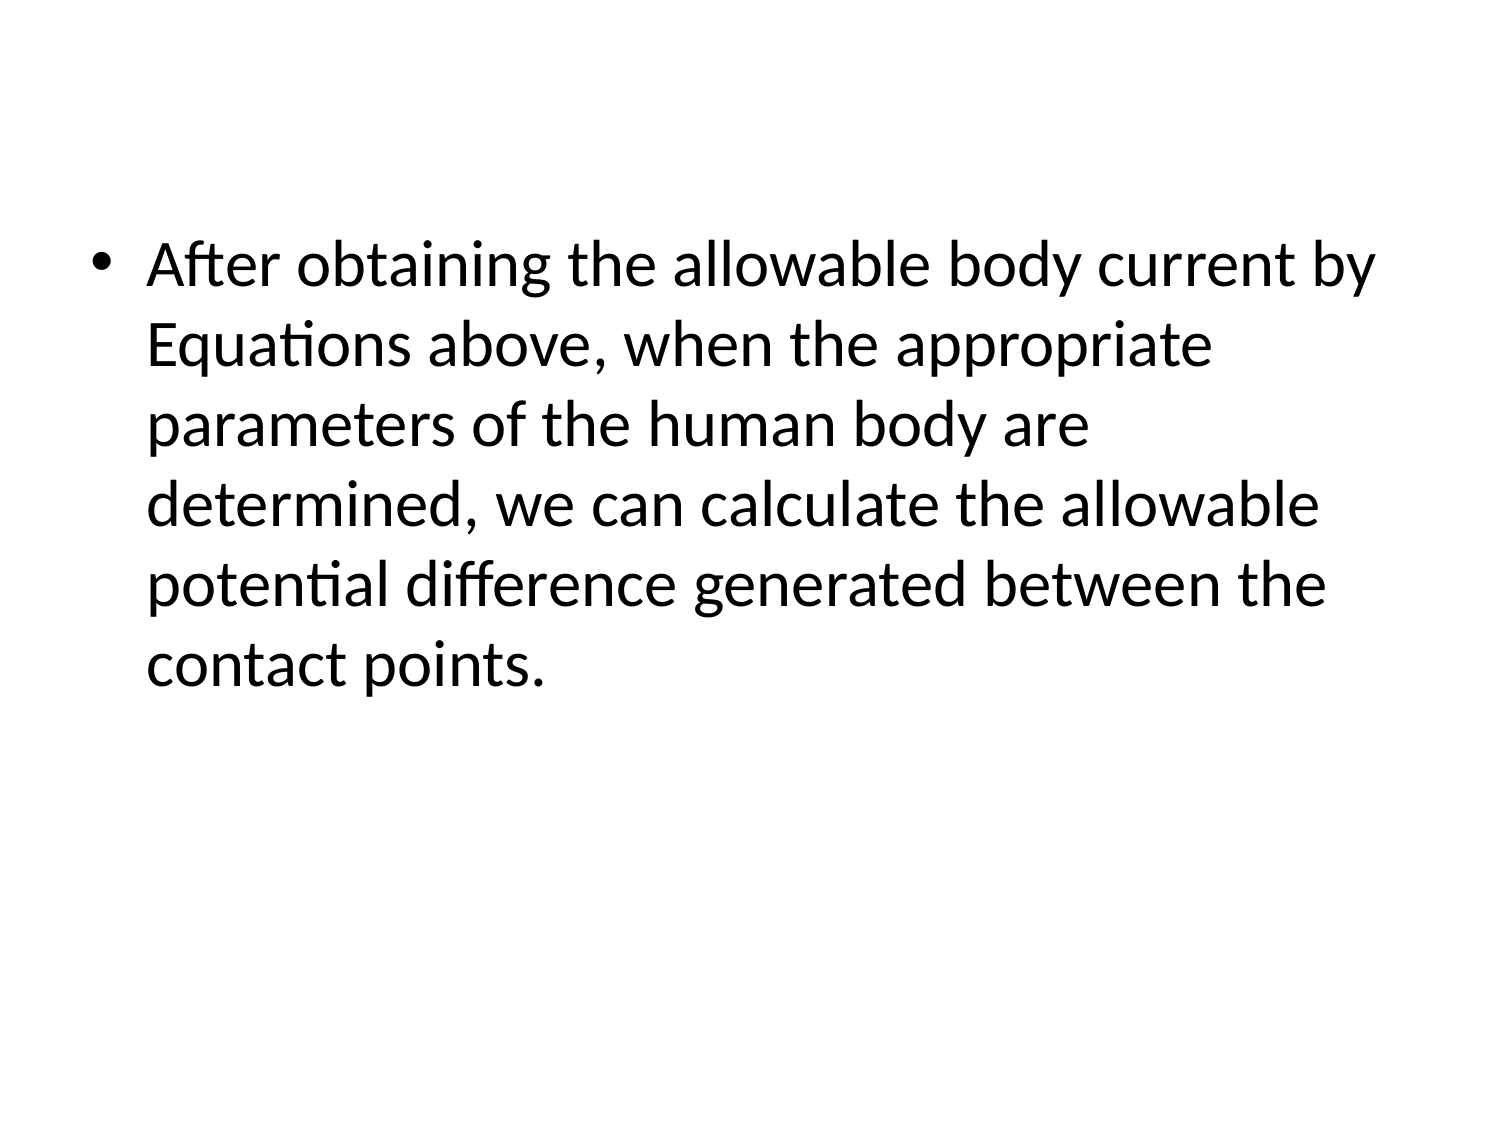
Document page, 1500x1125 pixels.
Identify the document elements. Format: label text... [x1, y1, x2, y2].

list After obtaining the allowable body current by Equations above, when the appropriate parameters of the human body are determined, we can calculate the allowable potential difference generated between the contact points. [75, 212, 1425, 955]
